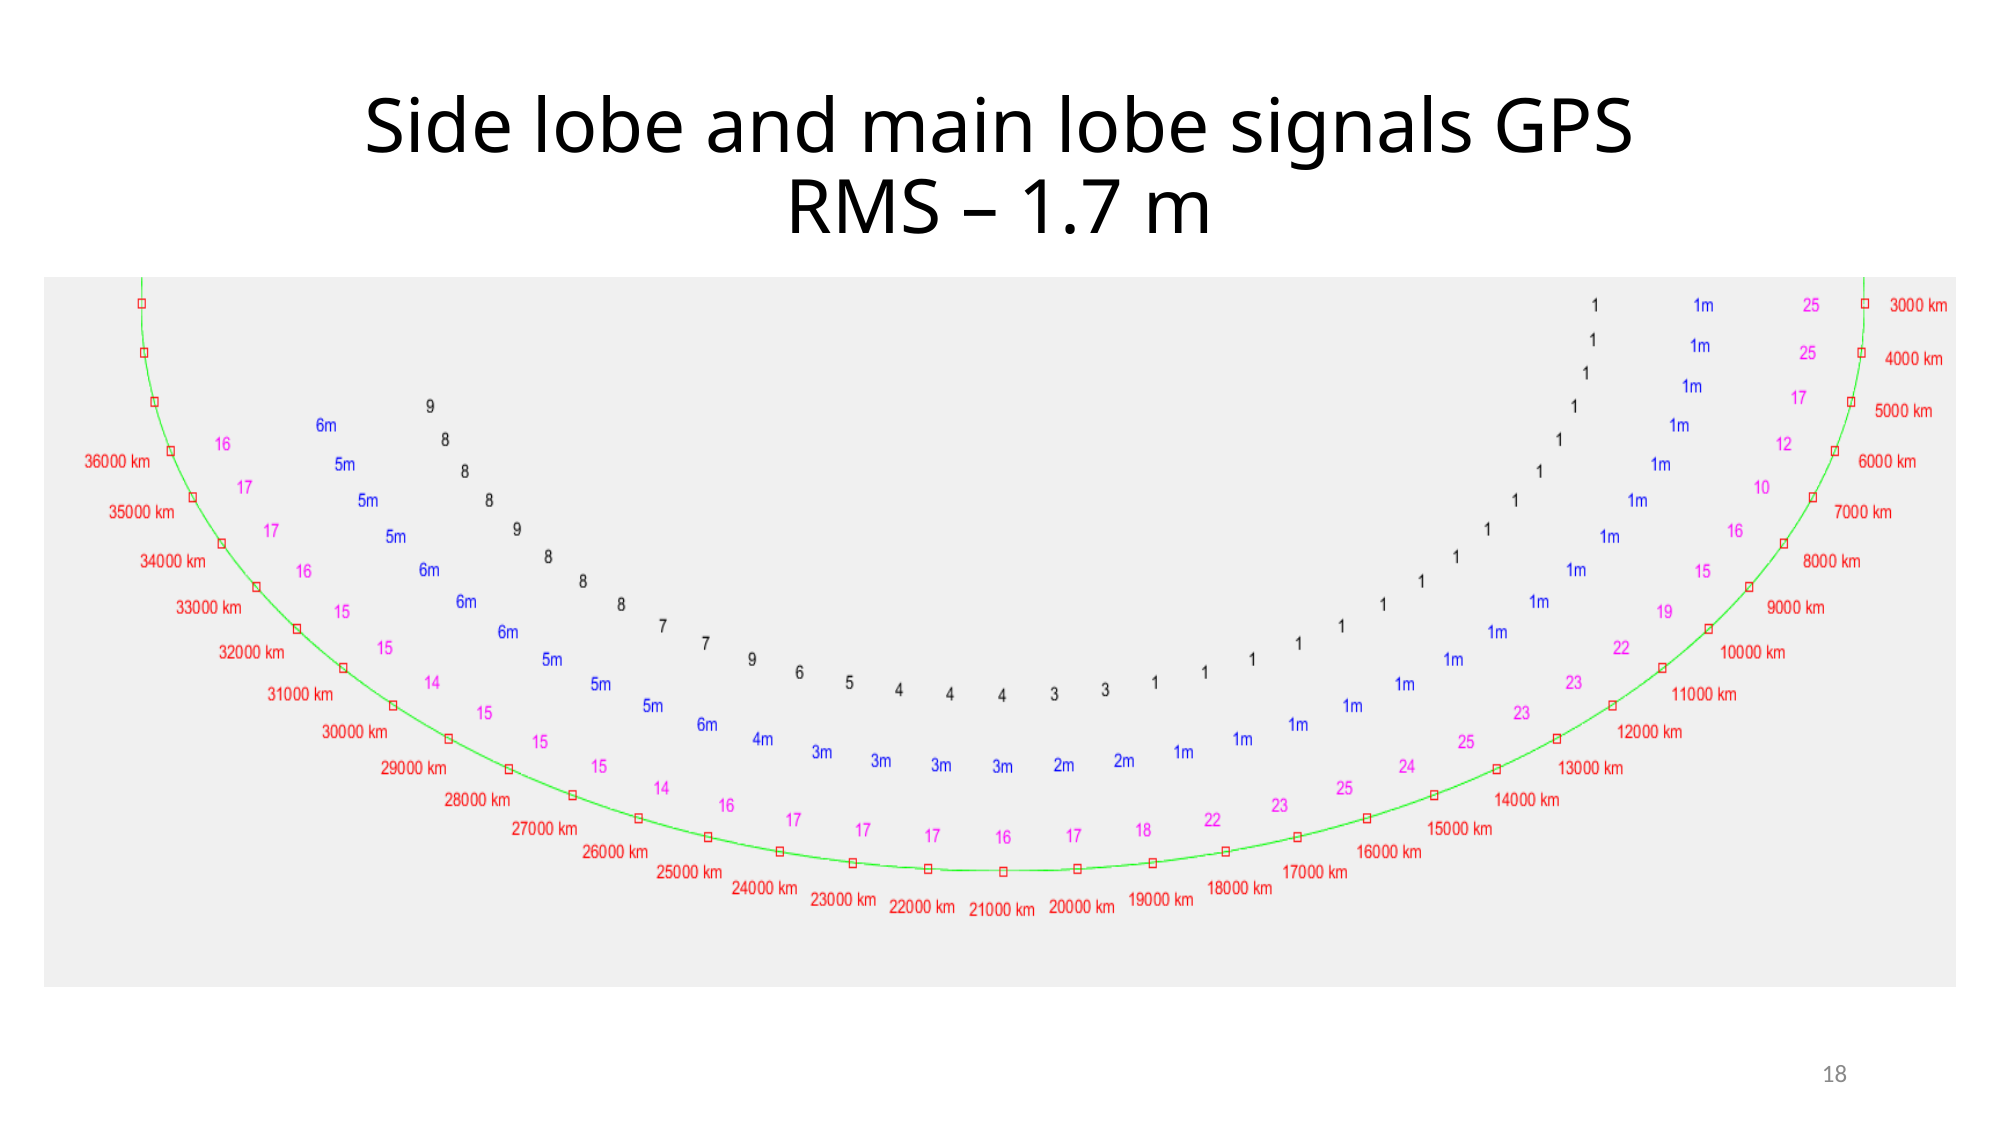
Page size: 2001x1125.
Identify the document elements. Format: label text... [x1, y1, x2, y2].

title Side lobe and main lobe signals GPS RMS – 1.7 m [137, 59, 1863, 277]
slide_number 18 [1412, 1042, 1863, 1103]
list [44, 277, 1956, 987]
